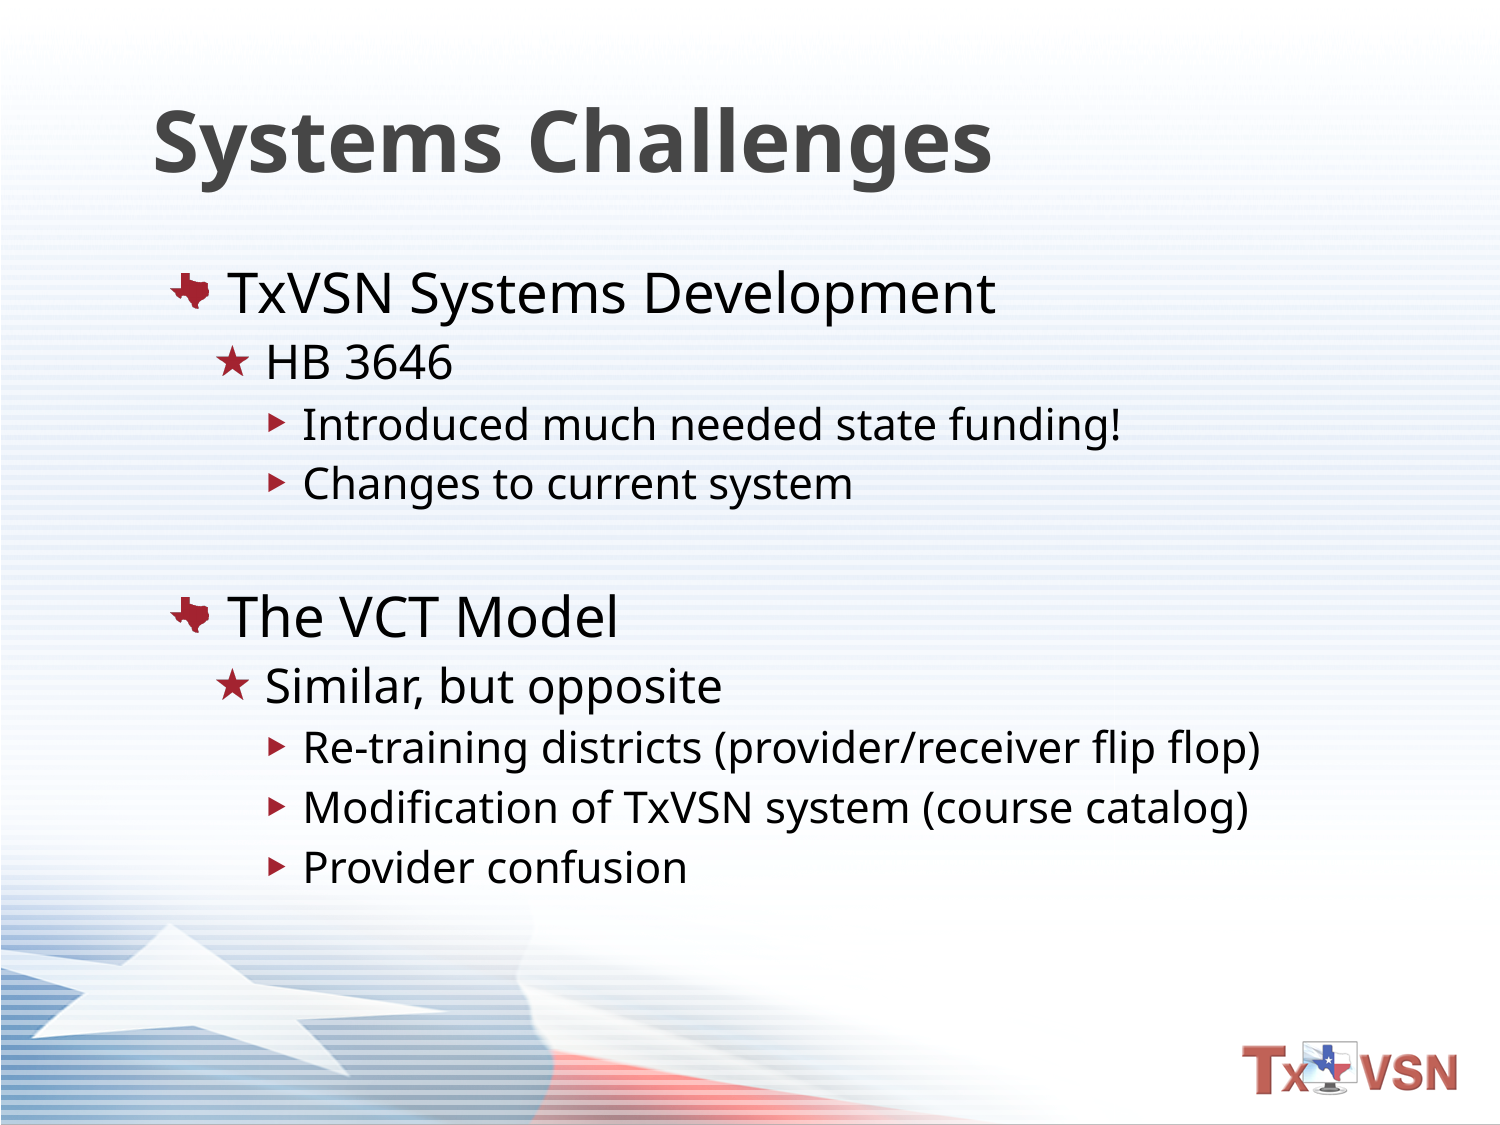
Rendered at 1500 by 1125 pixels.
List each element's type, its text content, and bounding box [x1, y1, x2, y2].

title Systems Challenges [137, 45, 1425, 233]
list TxVSN Systems Development HB 3646 Introduced much needed state funding! Changes to current system The VCT Model Similar, but opposite Re-training districts (provider/receiver flip flop) Modification of TxVSN system (course catalog) Provider confusion [137, 249, 1425, 986]
picture [0, 0, 1500, 1125]
